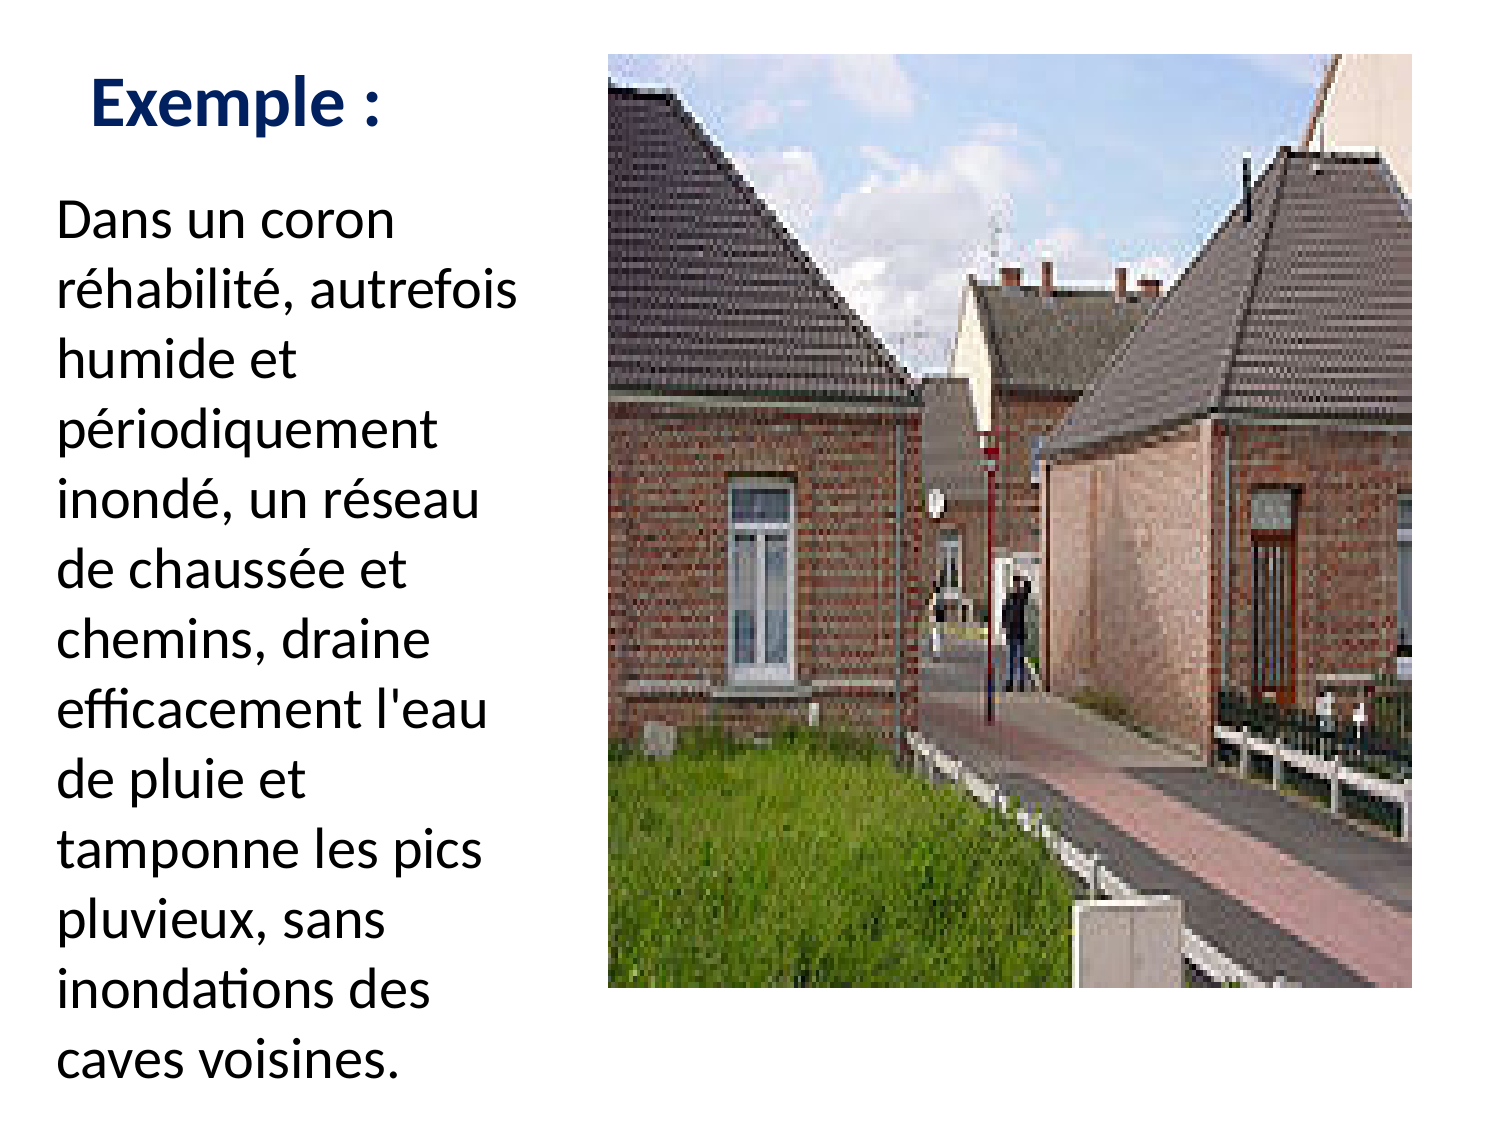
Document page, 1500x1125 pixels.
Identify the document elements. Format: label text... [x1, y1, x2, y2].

title Exemple : [75, 44, 569, 236]
picture [607, 54, 1412, 988]
list Dans un coron réhabilité, autrefois humide et périodiquement inondé, un réseau de chaussée et chemins, draine efficacement l'eau de pluie et tamponne les pics pluvieux, sans inondations des caves voisines. [41, 172, 535, 1059]
